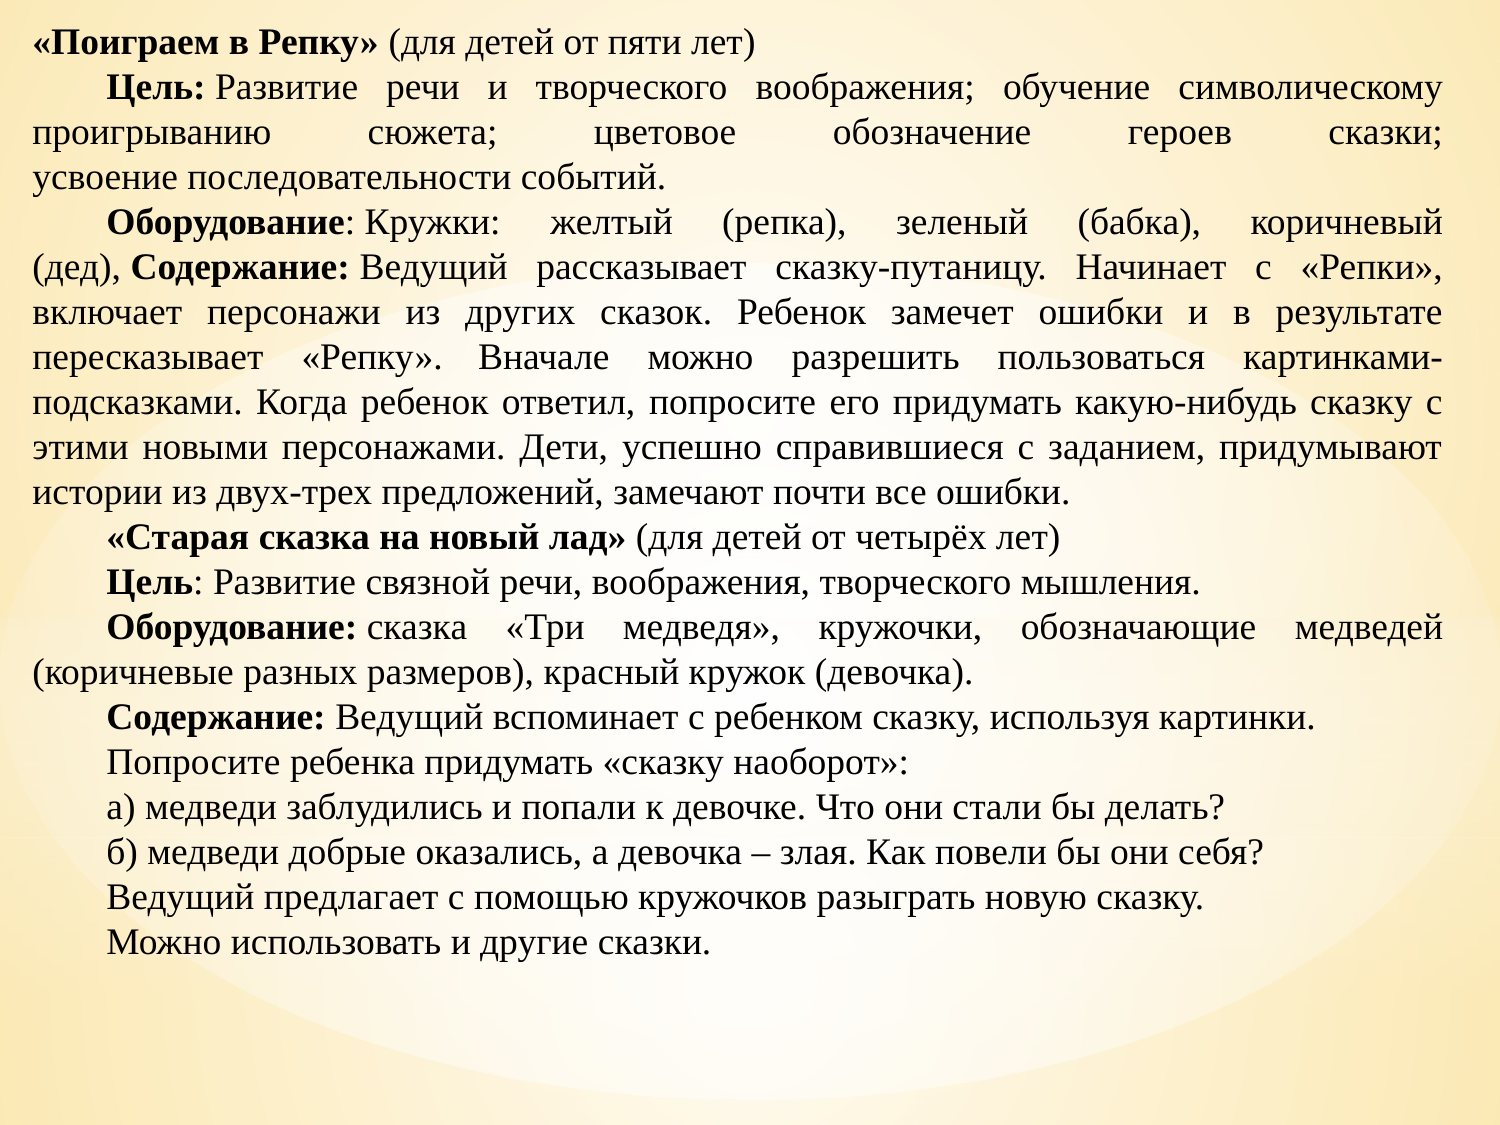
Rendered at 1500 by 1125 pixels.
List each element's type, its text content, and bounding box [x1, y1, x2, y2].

text_box «Поиграем в Репку» (для детей от пяти лет) Цель: Развитие речи и творческого воображения; обучение символическому проигрыванию сюжета; цветовое обозначение героев сказки; усвоение последовательности событий. Оборудование: Кружки: желтый (репка), зеленый (бабка), коричневый (дед), Содержание: Ведущий рассказывает сказку-путаницу. Начинает с «Репки», включает персонажи из других сказок. Ребенок замечет ошибки и в результате пересказывает «Репку». Вначале можно разрешить пользоваться картинками-подсказками. Когда ребенок ответил, попросите его придумать какую-нибудь сказку с этими новыми персонажами. Дети, успешно справившиеся с заданием, придумывают истории из двух-трех предложений, замечают почти все ошибки. «Старая сказка на новый лад» (для детей от четырёх лет) Цель: Развитие связной речи, воображения, творческого мышления. Оборудование: сказка «Три медведя», кружочки, обозначающие медведей (коричневые разных размеров), красный кружок (девочка). Содержание: Ведущий вспоминает с ребенком сказку, используя картинки. Попросите ребенка придумать «сказку наоборот»: а) медведи заблудились и попали к девочке. Что они стали бы делать? б) медведи добрые оказались, а девочка – злая. Как повели бы они себя? Ведущий предлагает с помощью кружочков разыграть новую сказку. Можно использовать и другие сказки. [17, 9, 1459, 1060]
